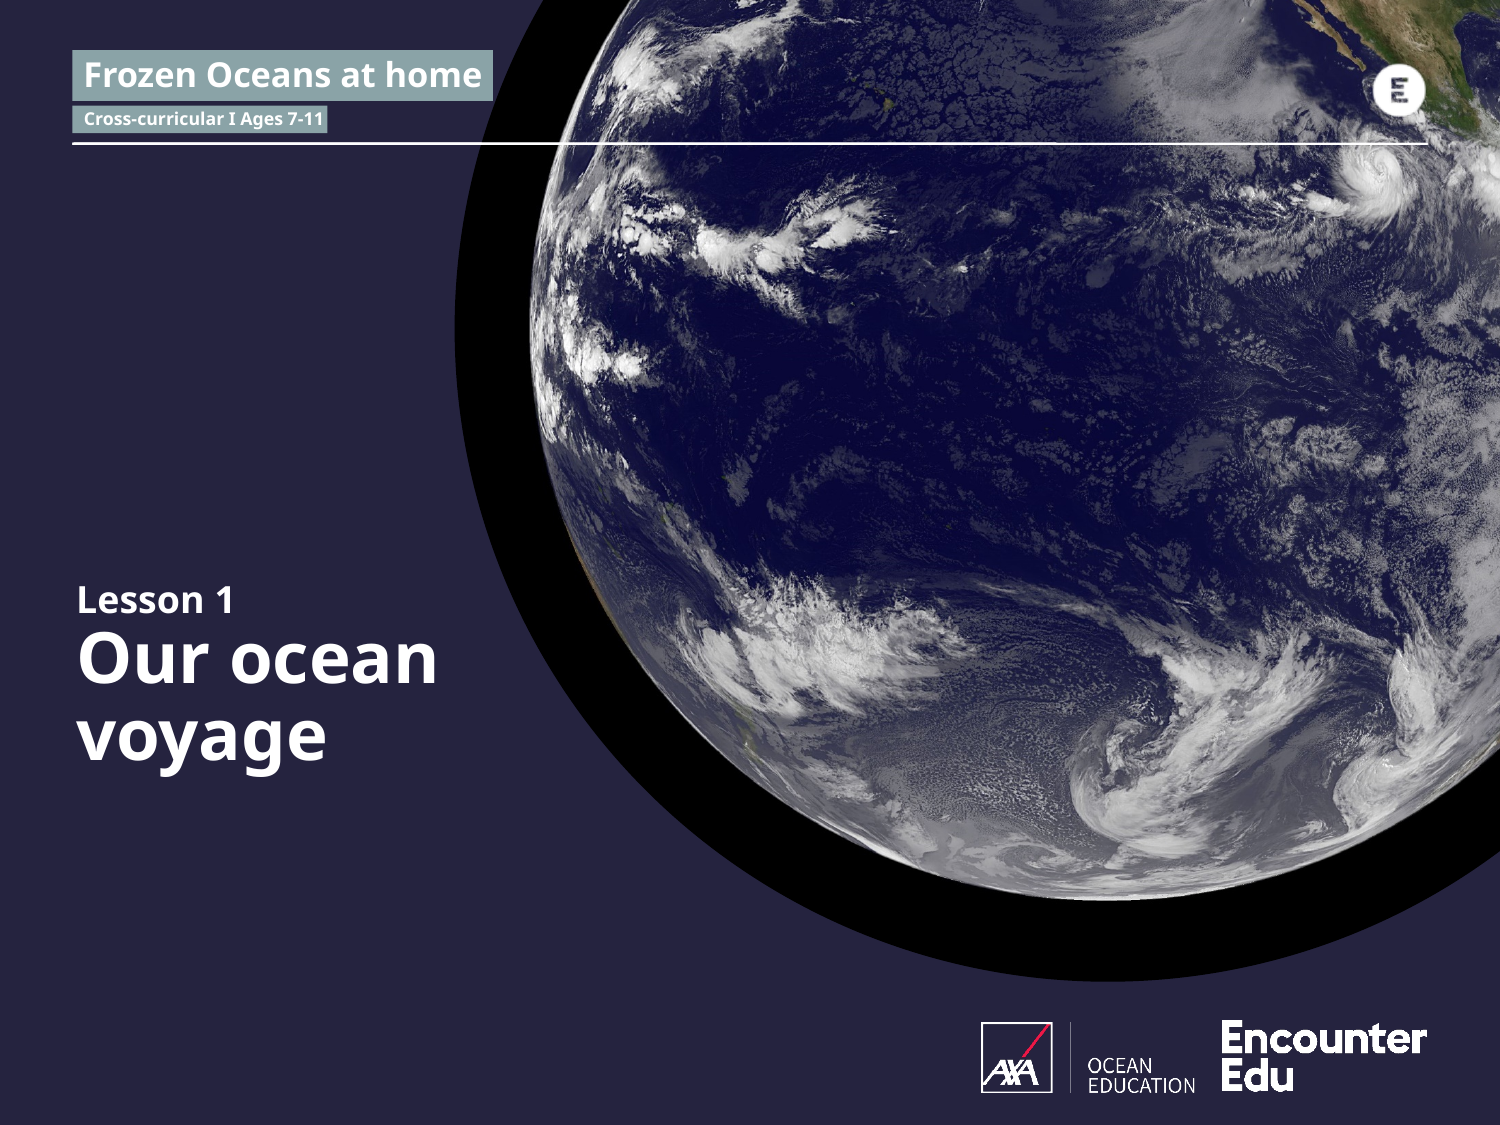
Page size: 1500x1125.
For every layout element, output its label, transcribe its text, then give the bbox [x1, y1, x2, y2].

text_box [72, 105, 80, 134]
text_box Frozen Oceans at home [79, 48, 500, 100]
picture [1217, 1018, 1433, 1093]
picture [981, 1022, 1195, 1093]
picture [1370, 62, 1428, 120]
text_box [454, 0, 1500, 982]
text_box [72, 571, 705, 991]
text_box Cross-curricular I Ages 7-11 [80, 100, 328, 137]
text_box [72, 50, 80, 101]
